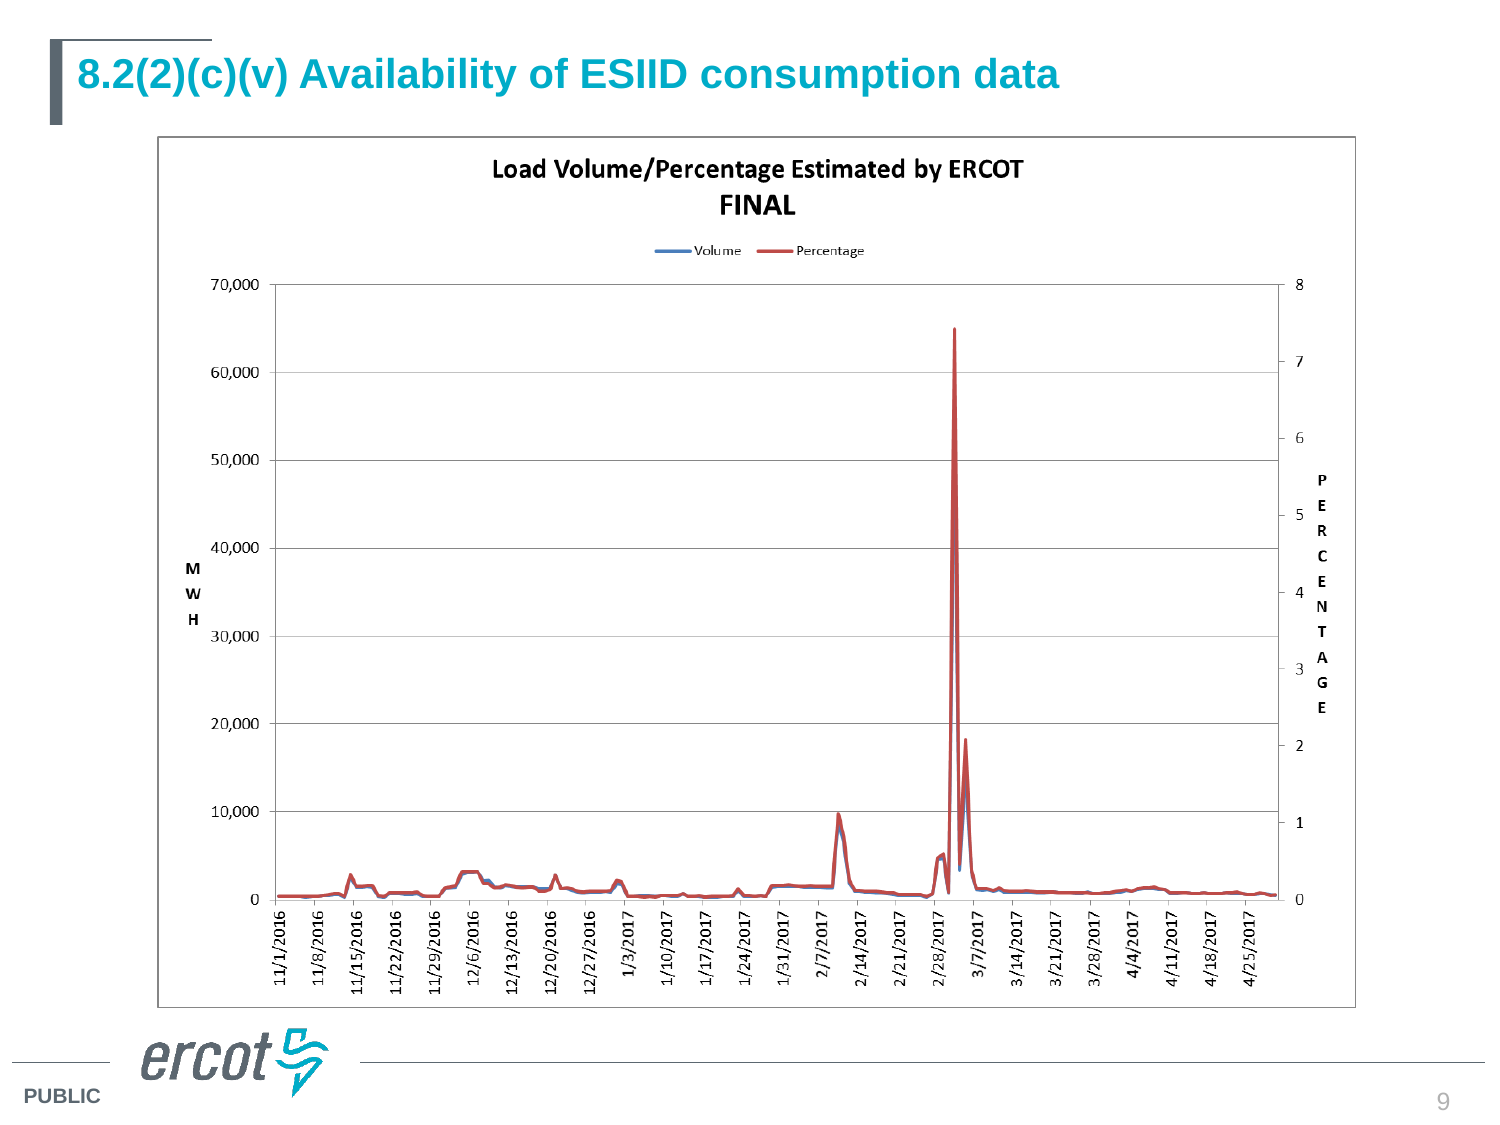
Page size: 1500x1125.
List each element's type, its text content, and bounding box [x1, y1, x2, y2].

title 8.2(2)(c)(v) Availability of ESIID consumption data [62, 39, 1450, 228]
slide_number 9 [1412, 1076, 1475, 1125]
picture [137, 1024, 332, 1100]
picture [156, 135, 1356, 1008]
